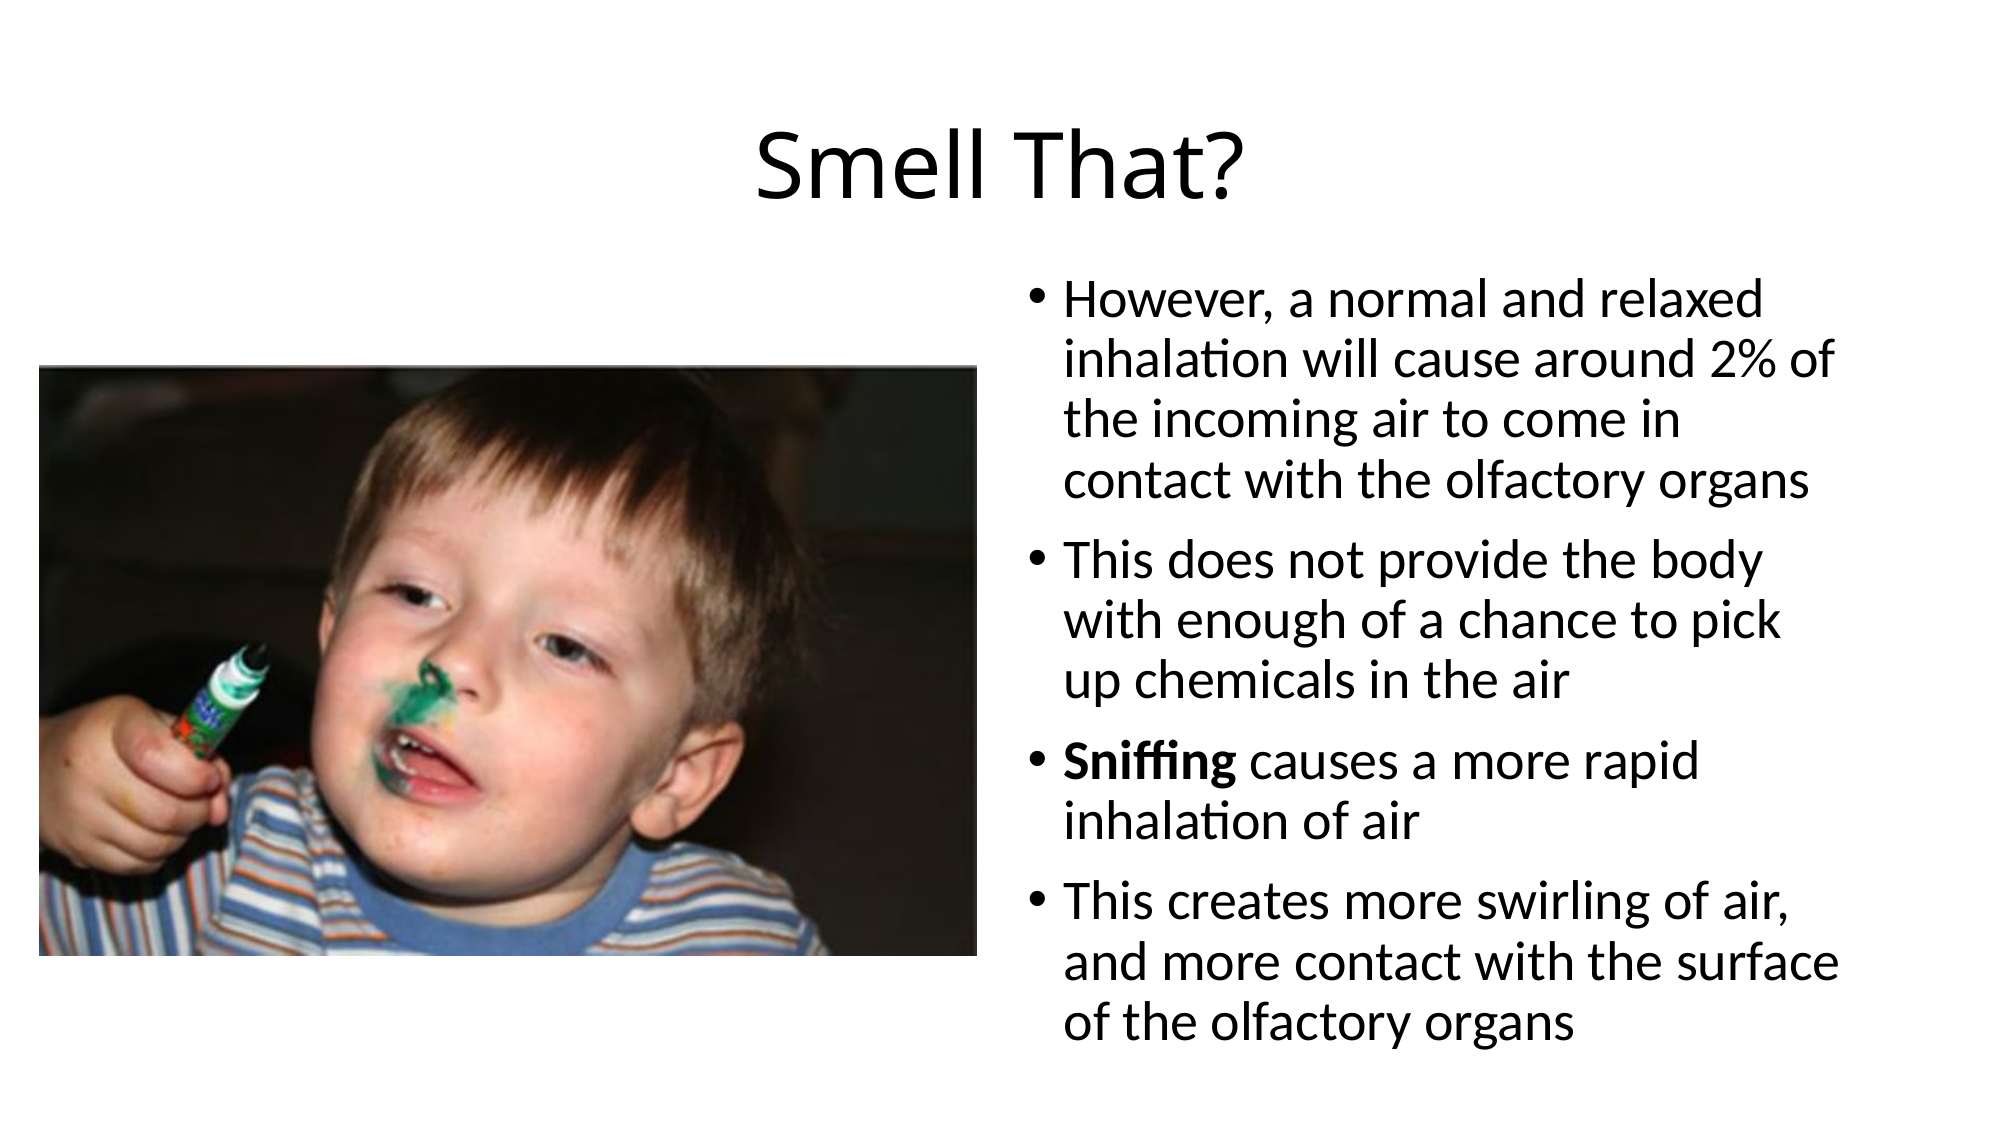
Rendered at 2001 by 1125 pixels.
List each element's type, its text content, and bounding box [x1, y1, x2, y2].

title Smell That? [137, 59, 1863, 278]
picture [39, 365, 977, 957]
list However, a normal and relaxed inhalation will cause around 2% of the incoming air to come in contact with the olfactory organs This does not provide the body with enough of a chance to pick up chemicals in the air Sniffing causes a more rapid inhalation of air This creates more swirling of air, and more contact with the surface of the olfactory organs [1012, 261, 1863, 1060]
